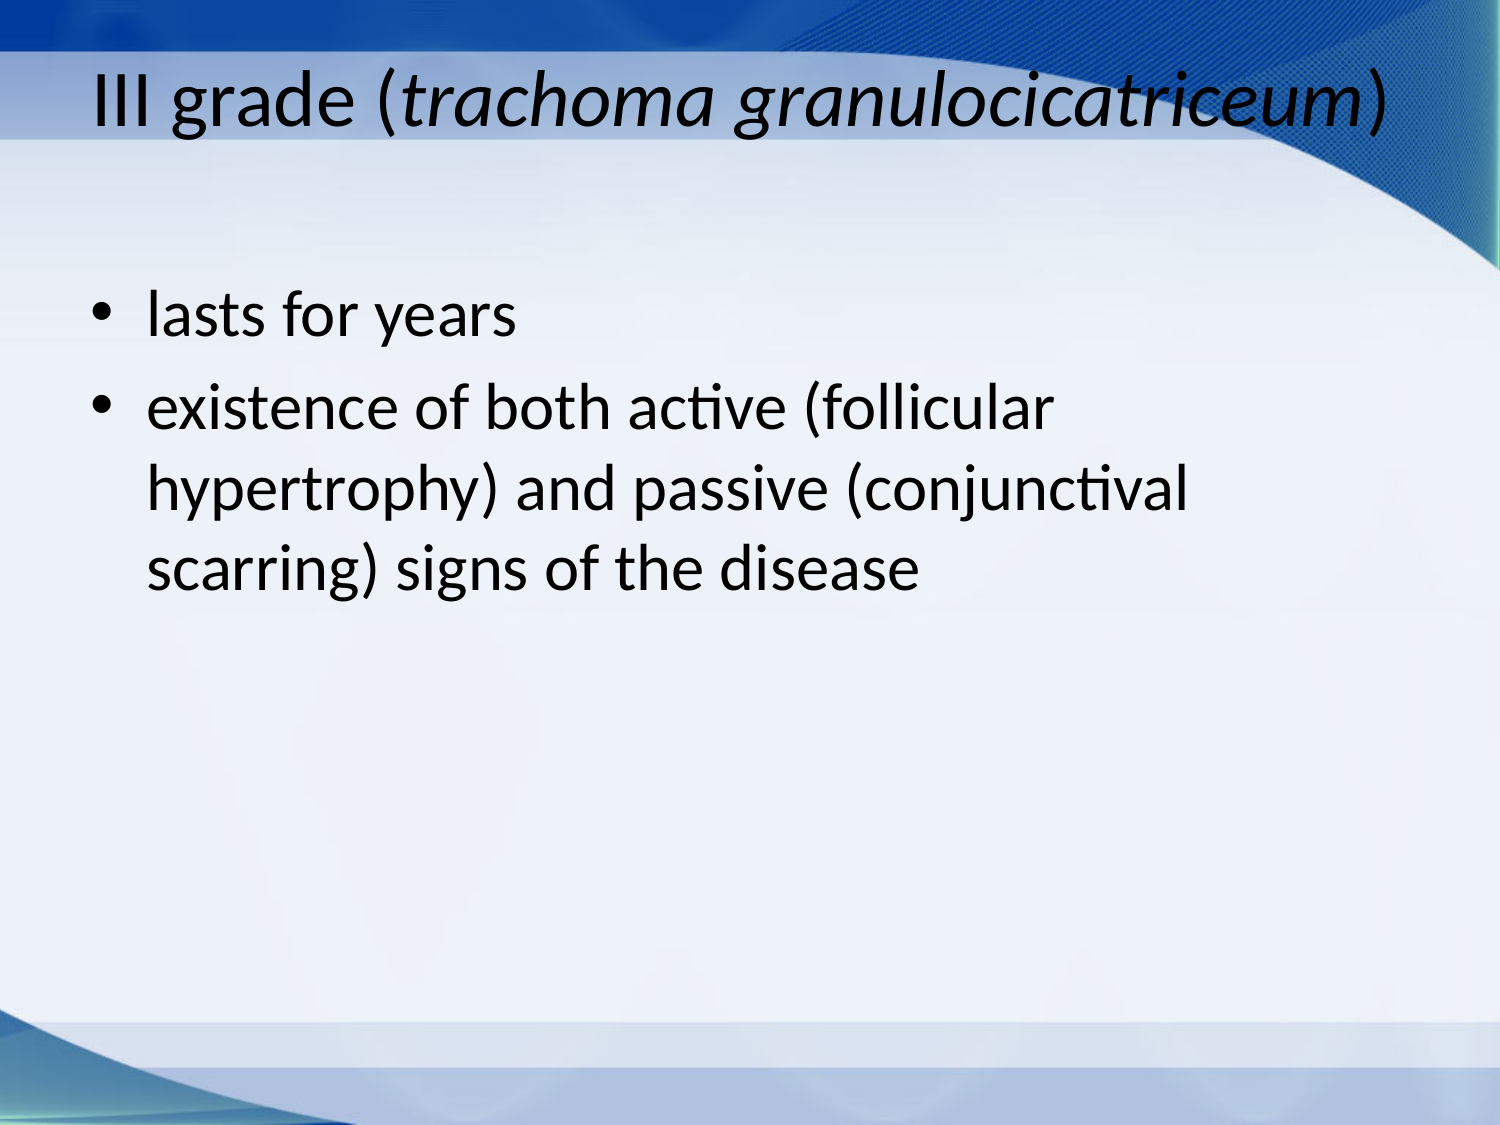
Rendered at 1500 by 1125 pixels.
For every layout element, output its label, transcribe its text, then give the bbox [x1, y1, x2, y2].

list lasts for years existence of both active (follicular hypertrophy) and passive (conjunctival scarring) signs of the disease [75, 262, 1425, 1005]
picture [0, 0, 1500, 1125]
title III grade (trachoma granulocicatriceum) [76, 0, 1500, 188]
